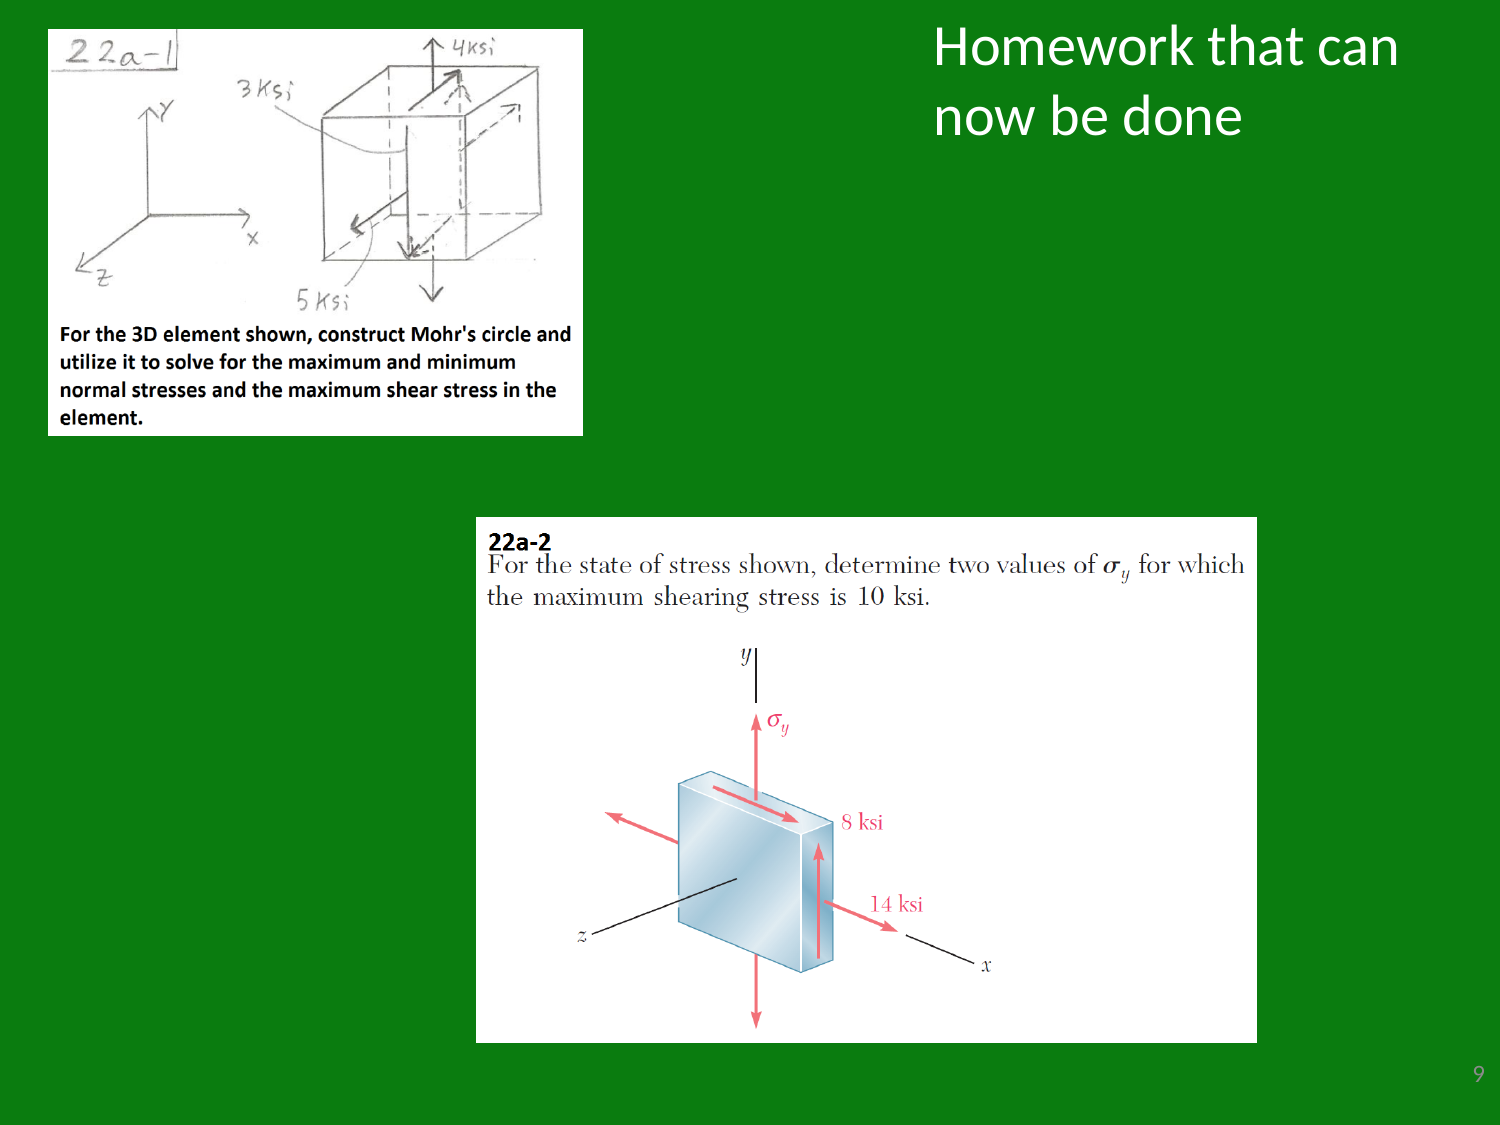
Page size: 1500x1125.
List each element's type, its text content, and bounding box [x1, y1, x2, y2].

picture [47, 29, 584, 436]
picture [476, 517, 1258, 1044]
slide_number 9 [1149, 1042, 1500, 1103]
